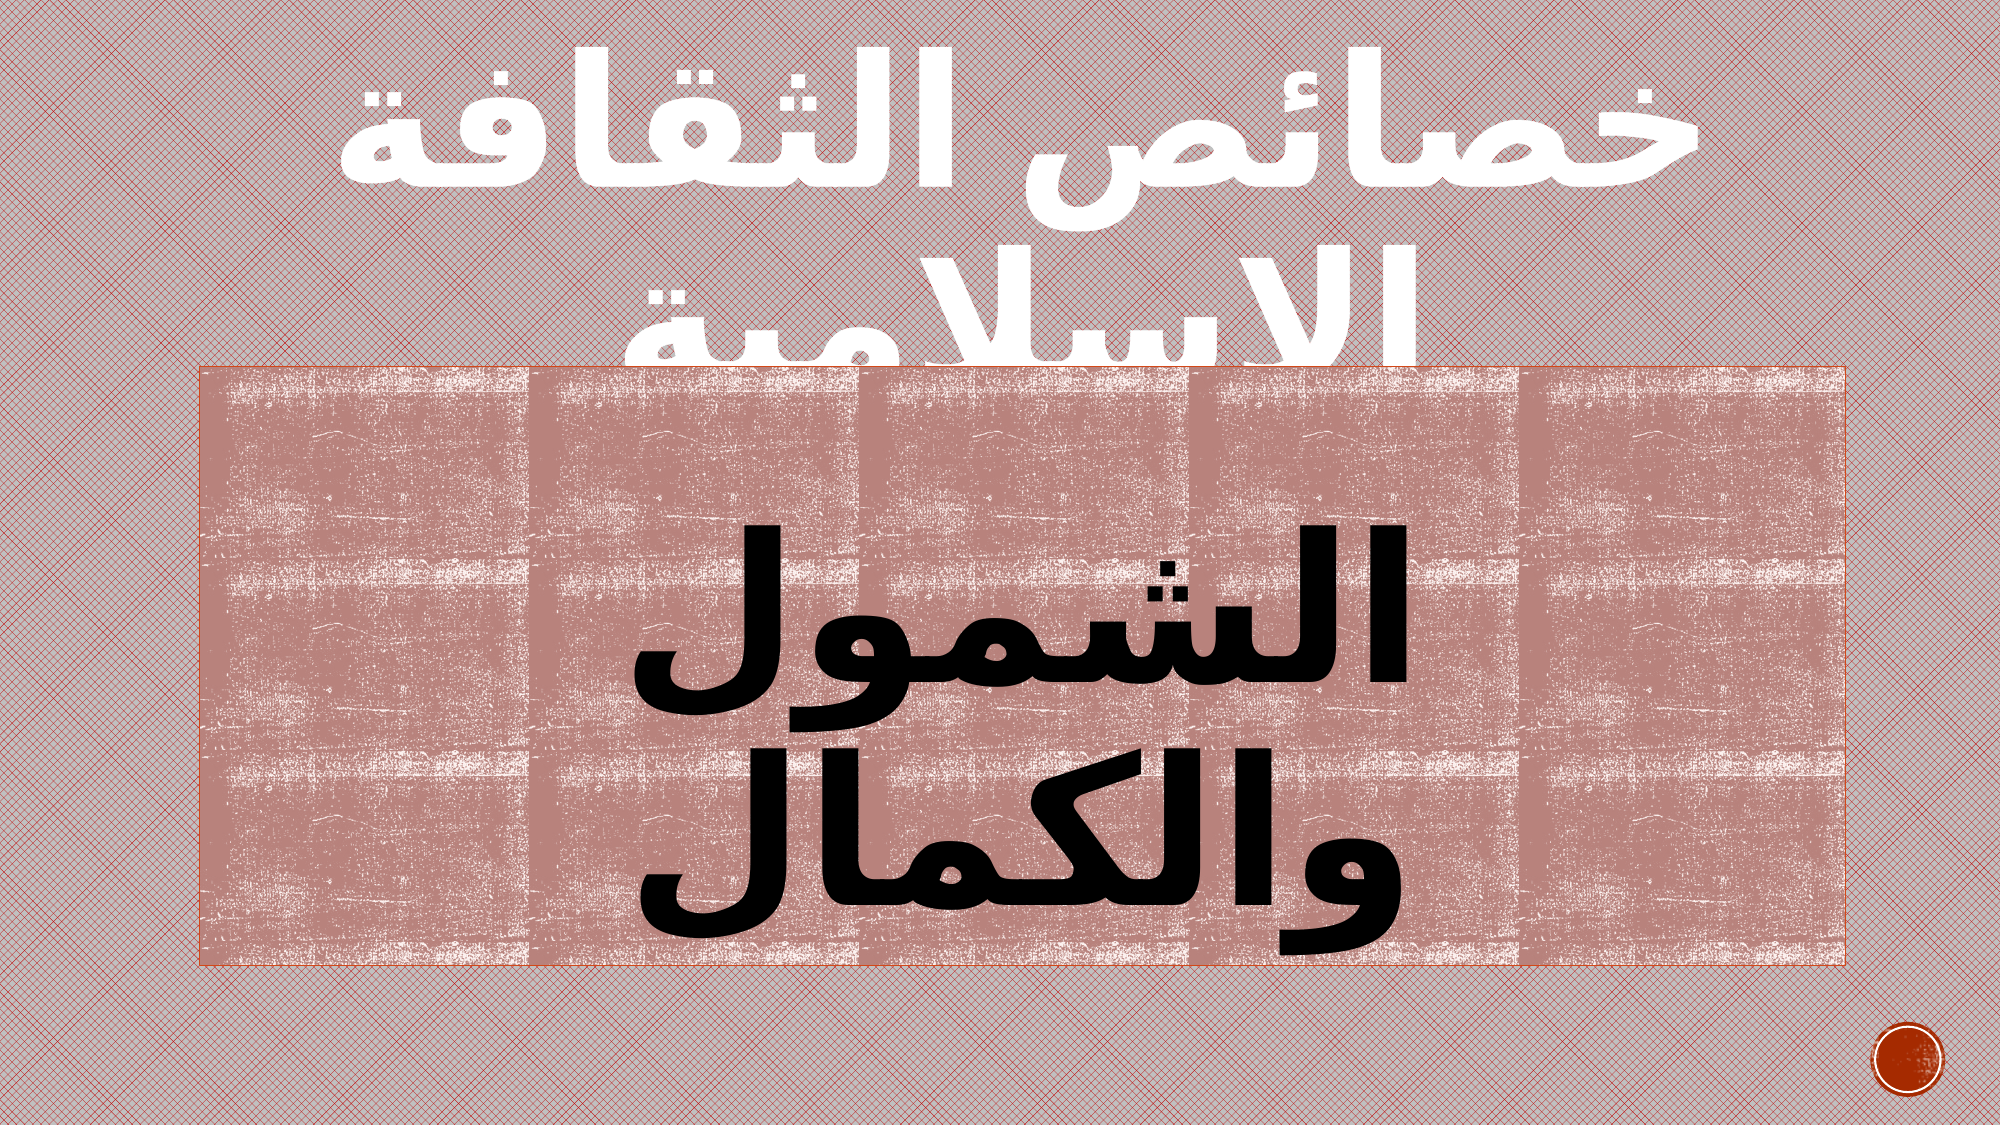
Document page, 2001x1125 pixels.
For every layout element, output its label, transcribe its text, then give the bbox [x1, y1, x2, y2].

title خصائص الثقافة الإسلامية [232, 44, 1813, 366]
list الشمول والكمال [199, 366, 1846, 966]
